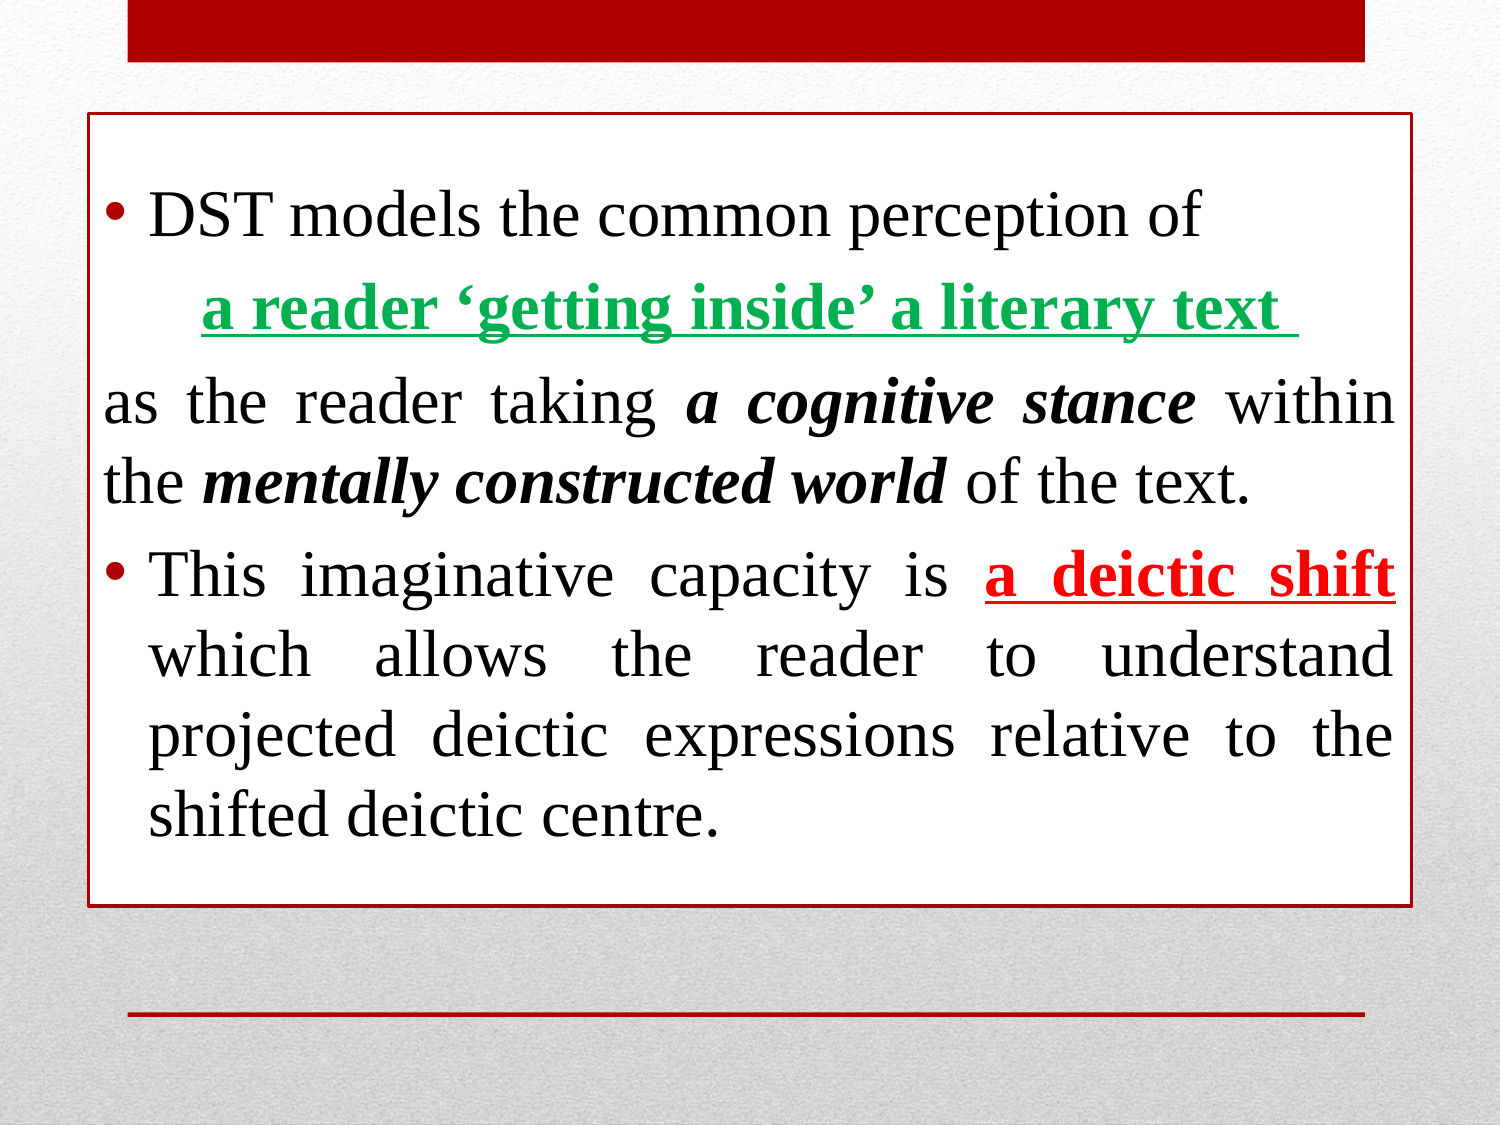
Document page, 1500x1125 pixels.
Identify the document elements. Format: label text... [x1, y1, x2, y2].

list DST models the common perception of a reader ‘getting inside’ a literary text as the reader taking a cognitive stance within the mentally constructed world of the text. This imaginative capacity is a deictic shift which allows the reader to understand projected deictic expressions relative to the shifted deictic centre. [87, 112, 1413, 908]
